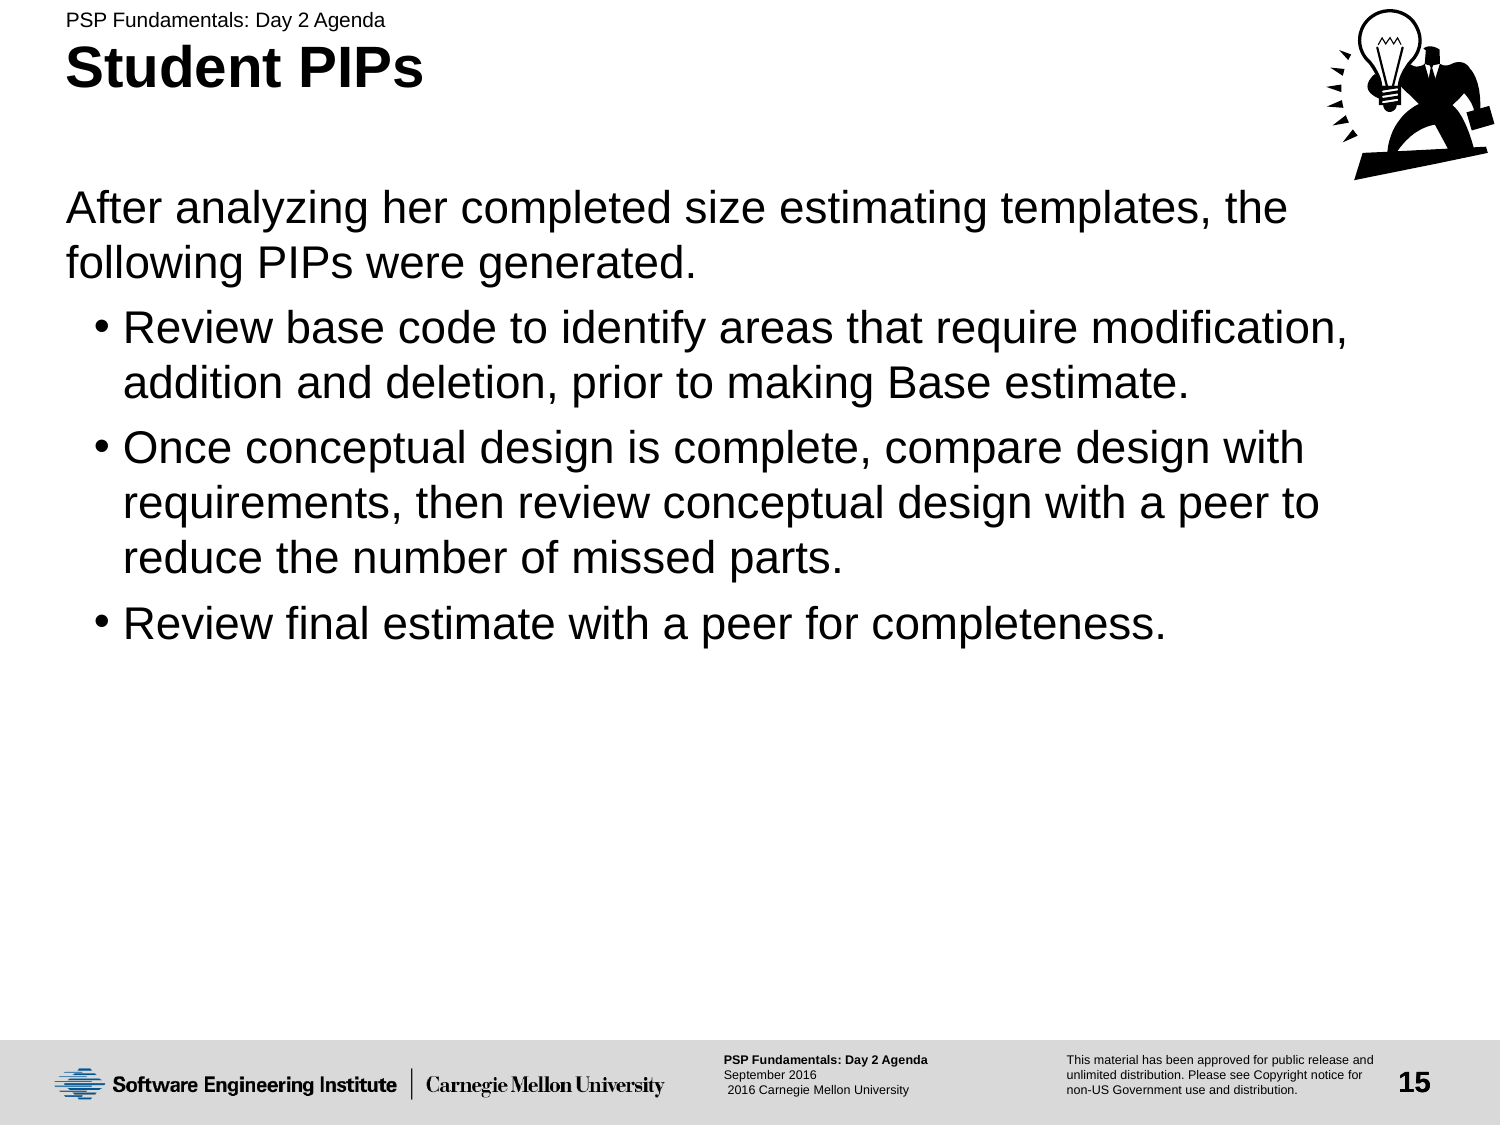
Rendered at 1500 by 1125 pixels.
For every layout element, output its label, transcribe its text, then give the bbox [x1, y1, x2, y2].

list After analyzing her completed size estimating templates, the following PIPs were generated. Review base code to identify areas that require modification, addition and deletion, prior to making Base estimate. Once conceptual design is complete, compare design with requirements, then review conceptual design with a peer to reduce the number of missed parts. Review final estimate with a peer for completeness. [65, 177, 1431, 1000]
title Student PIPs [65, 37, 1326, 148]
picture [1326, 9, 1495, 181]
picture [46, 1061, 673, 1104]
